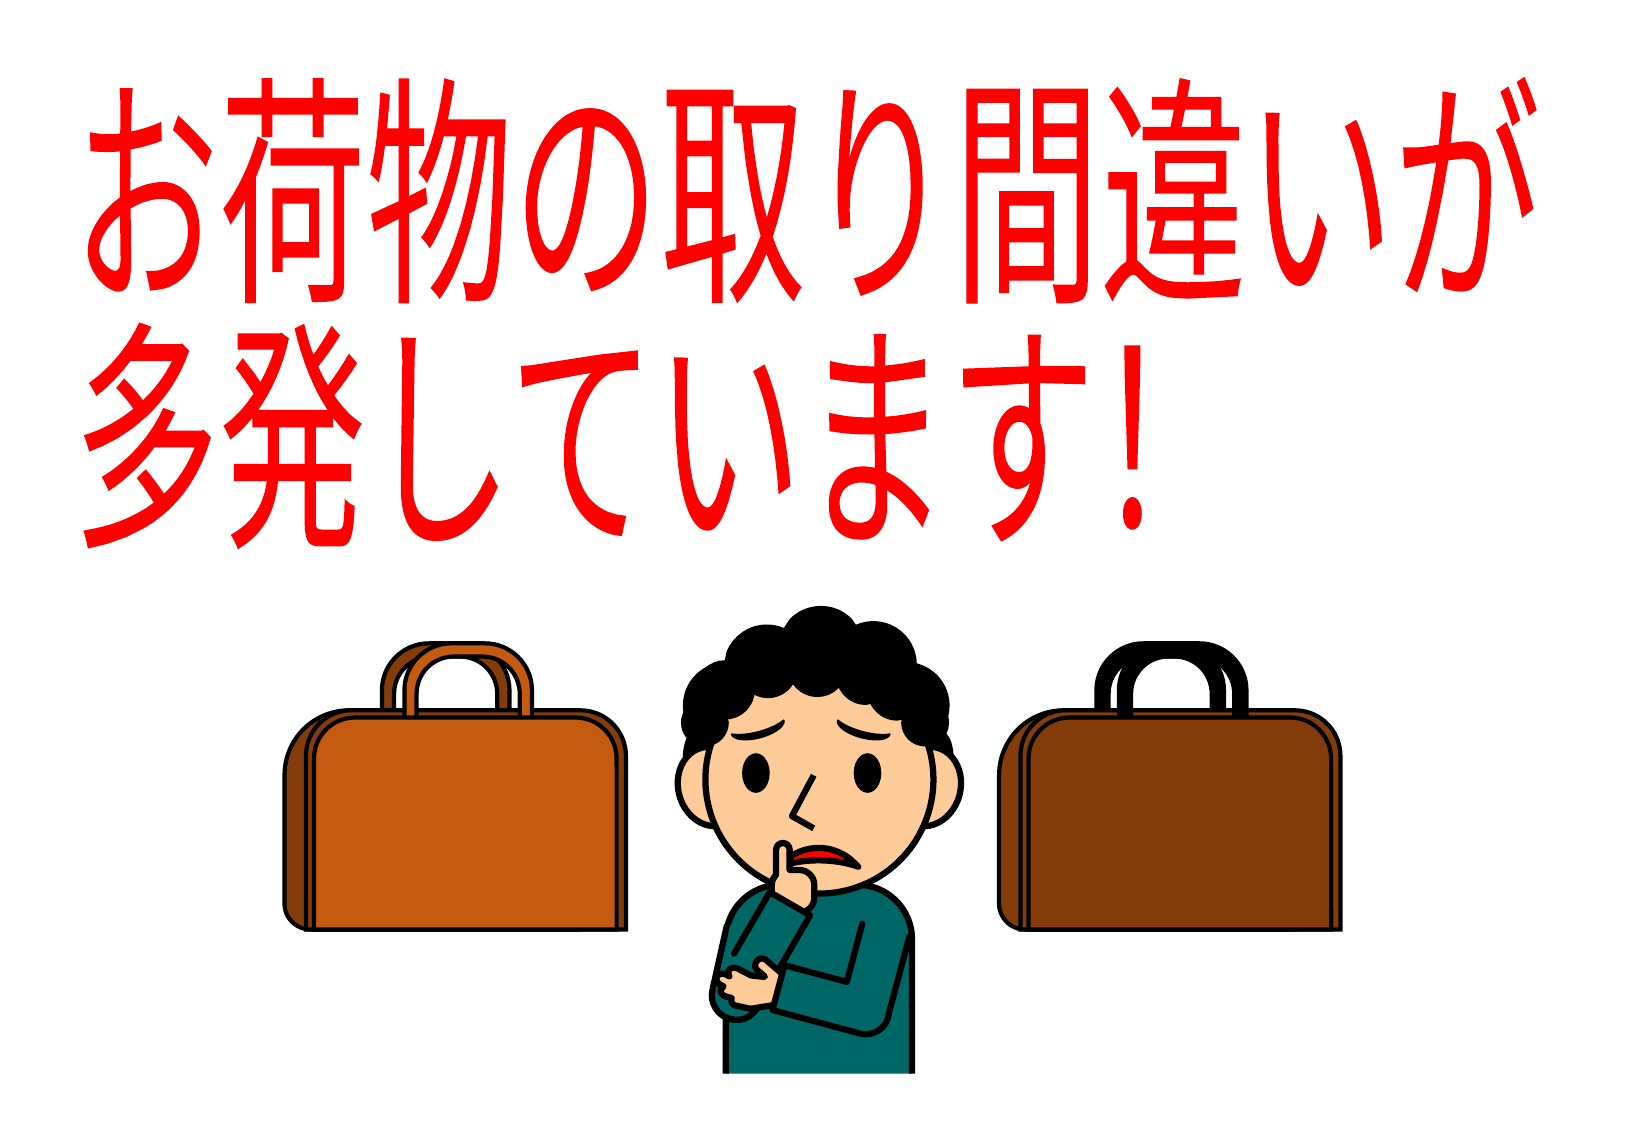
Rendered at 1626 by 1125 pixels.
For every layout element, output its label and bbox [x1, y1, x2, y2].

text_box [284, 608, 1341, 1074]
